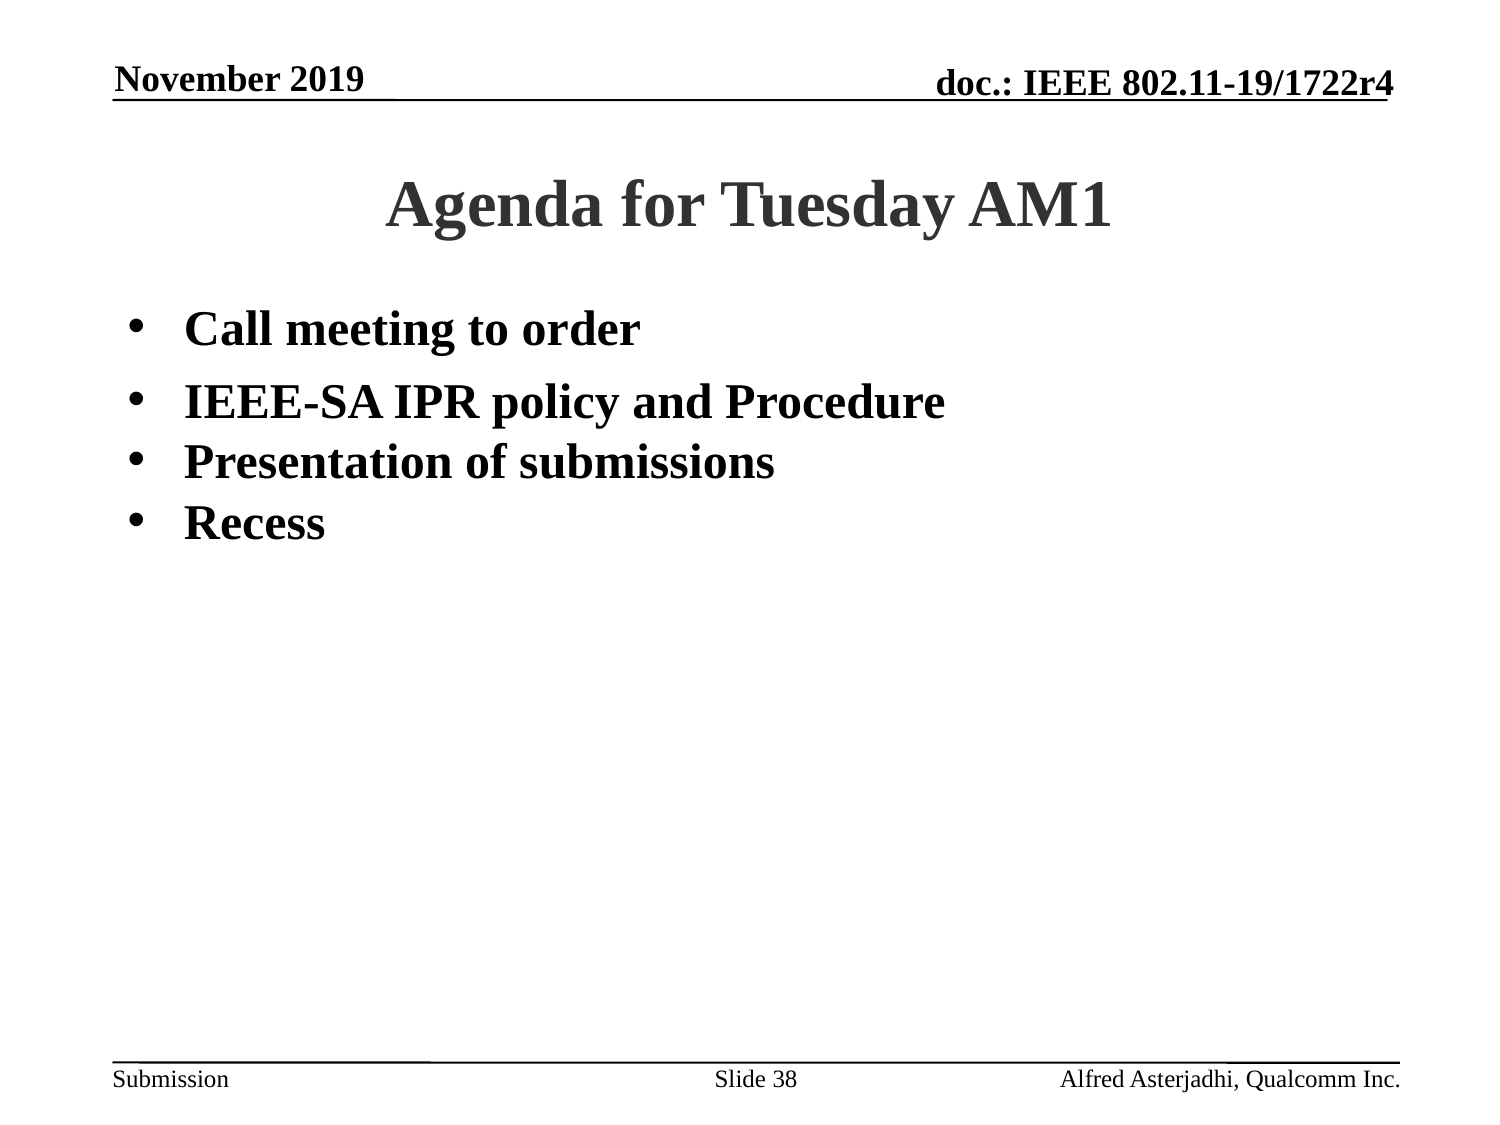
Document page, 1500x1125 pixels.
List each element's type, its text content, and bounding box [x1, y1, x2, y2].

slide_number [114, 54, 423, 100]
slide_number Slide 38 [712, 1061, 800, 1123]
list Call meeting to order IEEE-SA IPR policy and Procedure Presentation of submissions Recess [112, 299, 1388, 975]
footer Alfred Asterjadhi, Qualcomm Inc. [878, 1061, 1402, 1093]
title Agenda for Tuesday AM1 [62, 112, 1438, 288]
